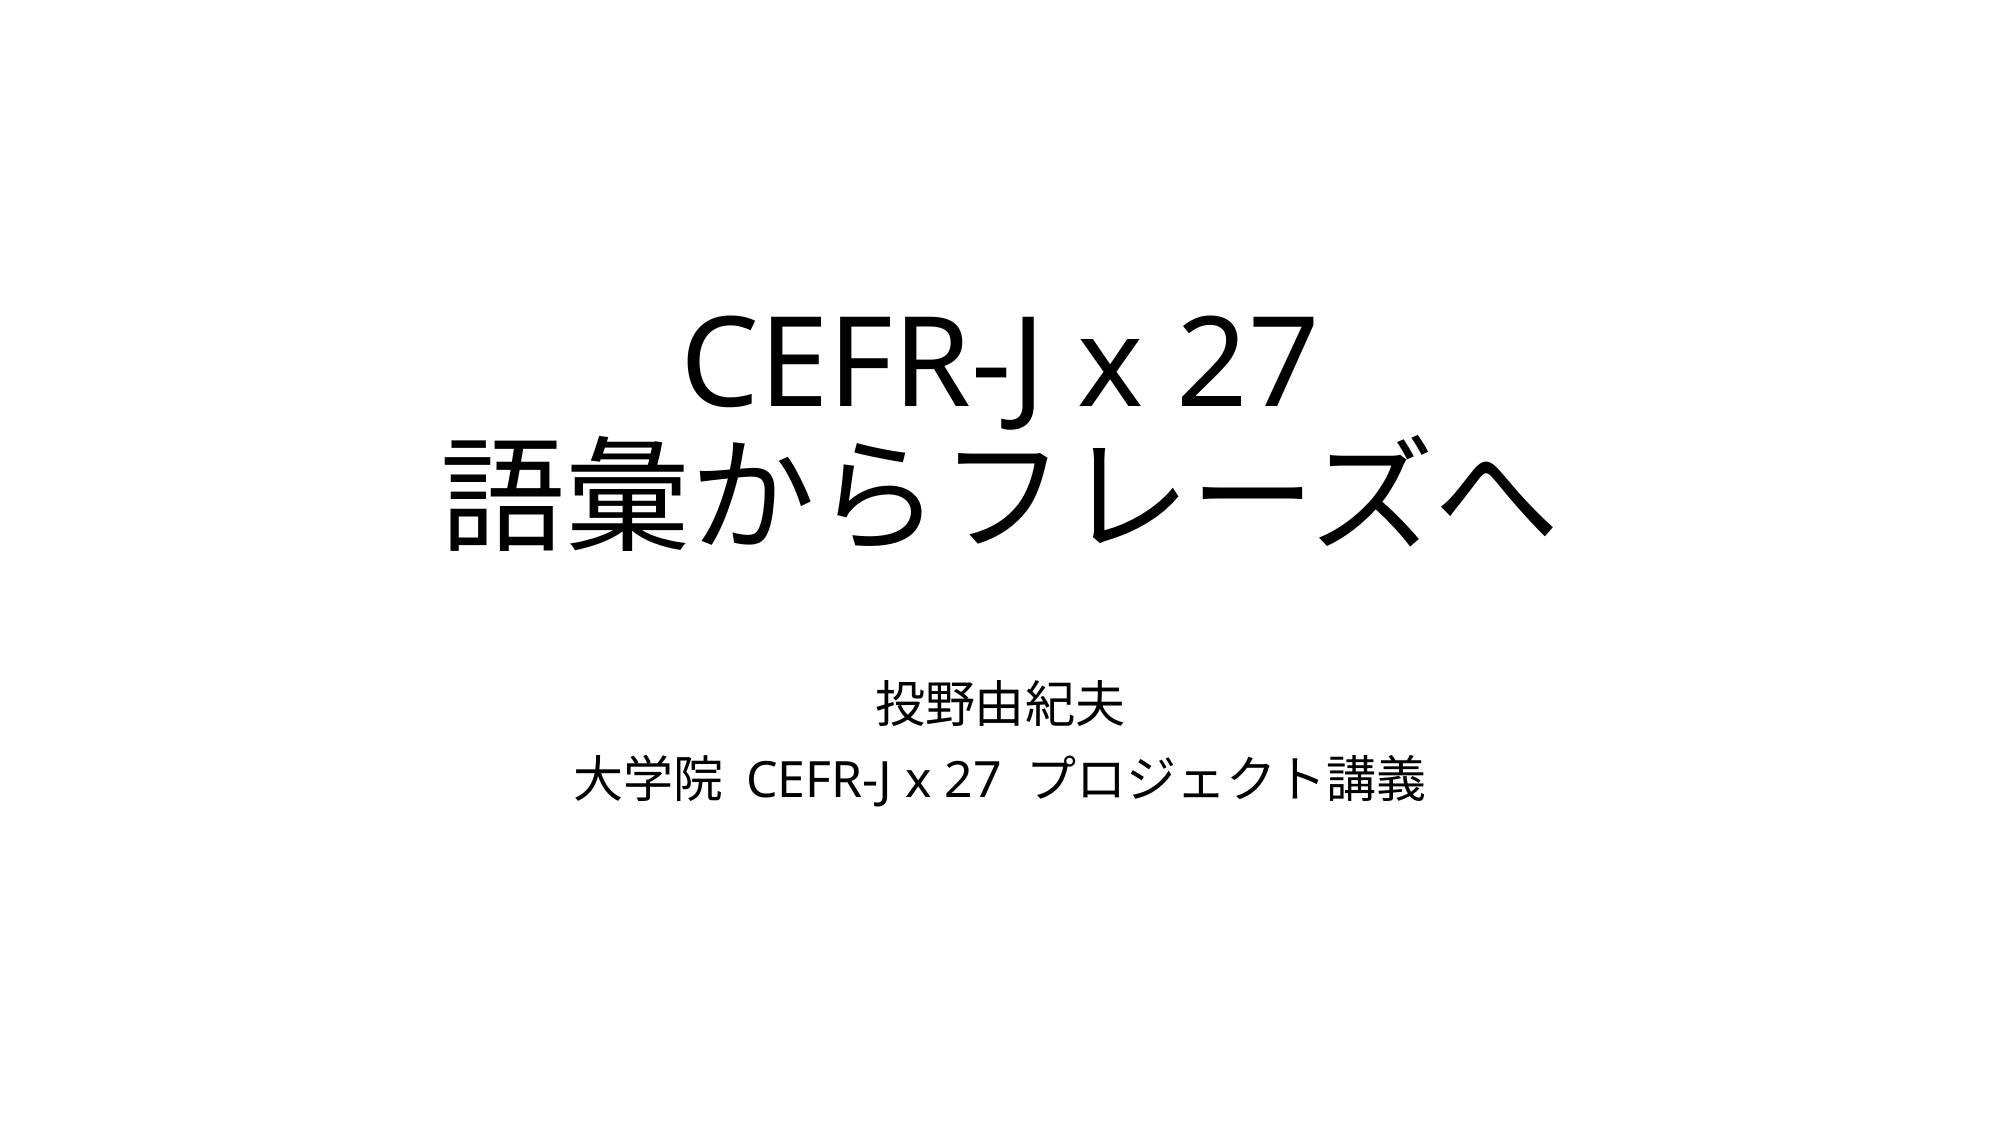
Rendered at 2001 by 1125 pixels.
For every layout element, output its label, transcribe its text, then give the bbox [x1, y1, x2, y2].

subtitle 投野由紀夫 大学院 CEFR-J x 27 プロジェクト講義 [249, 590, 1750, 863]
title CEFR-J x 27 語彙からフレーズへ [249, 184, 1750, 576]
